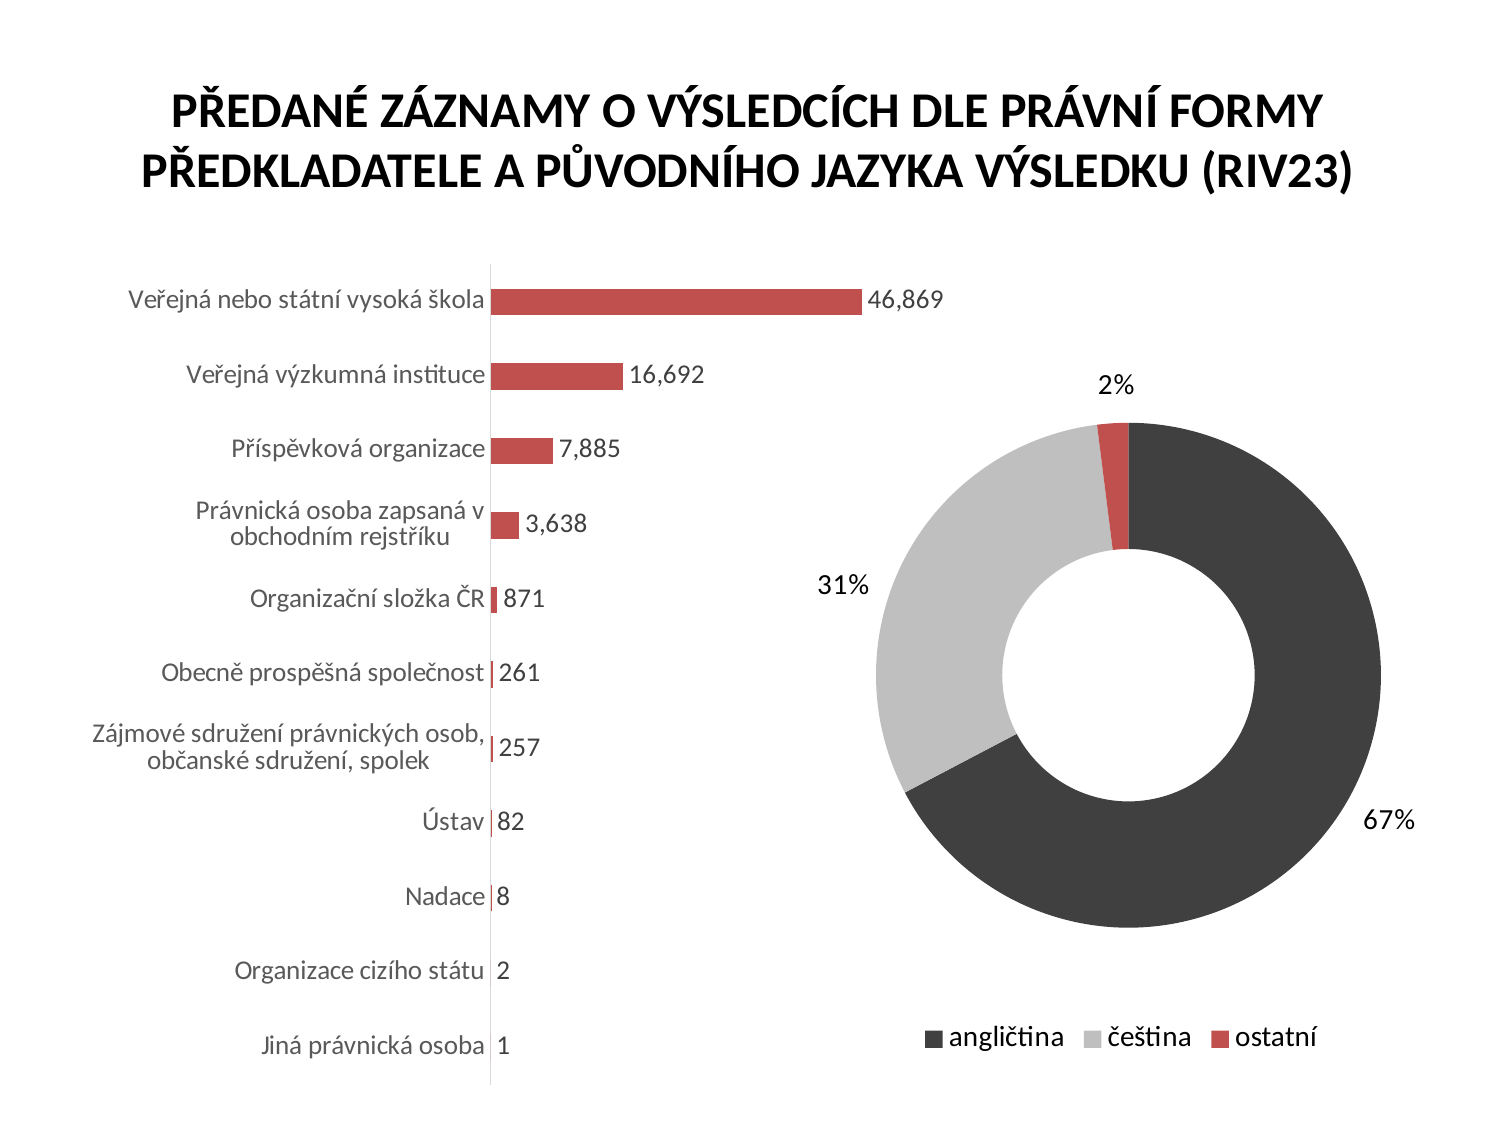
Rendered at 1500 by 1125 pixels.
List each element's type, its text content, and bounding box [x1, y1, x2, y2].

text_box PŘEDANÉ ZÁZNAMY O VÝSLEDCÍCH DLE PRÁVNÍ FORMY PŘEDKLADATELE A PŮVODNÍHO JAZYKA VÝSLEDKU (RIV23) [69, 54, 1428, 220]
chart [74, 243, 1500, 1107]
